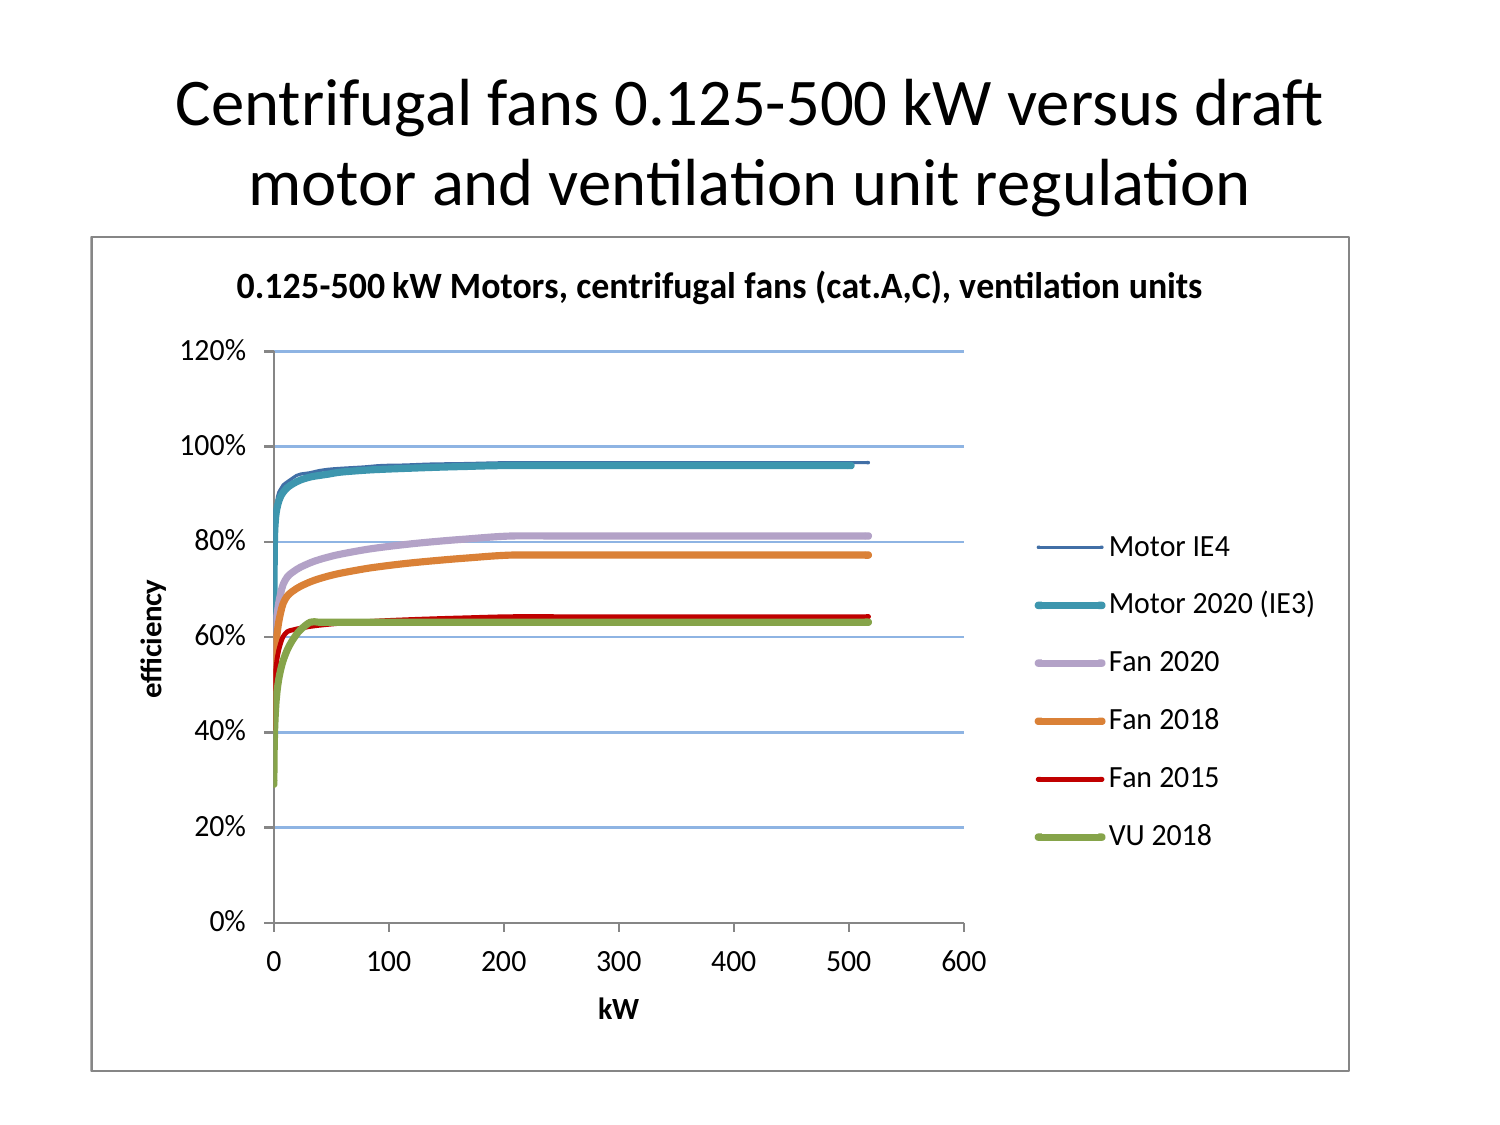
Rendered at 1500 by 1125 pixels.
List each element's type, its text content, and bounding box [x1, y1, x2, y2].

title Centrifugal fans 0.125-500 kW versus draft motor and ventilation unit regulation [75, 45, 1425, 233]
picture [90, 235, 1351, 1073]
